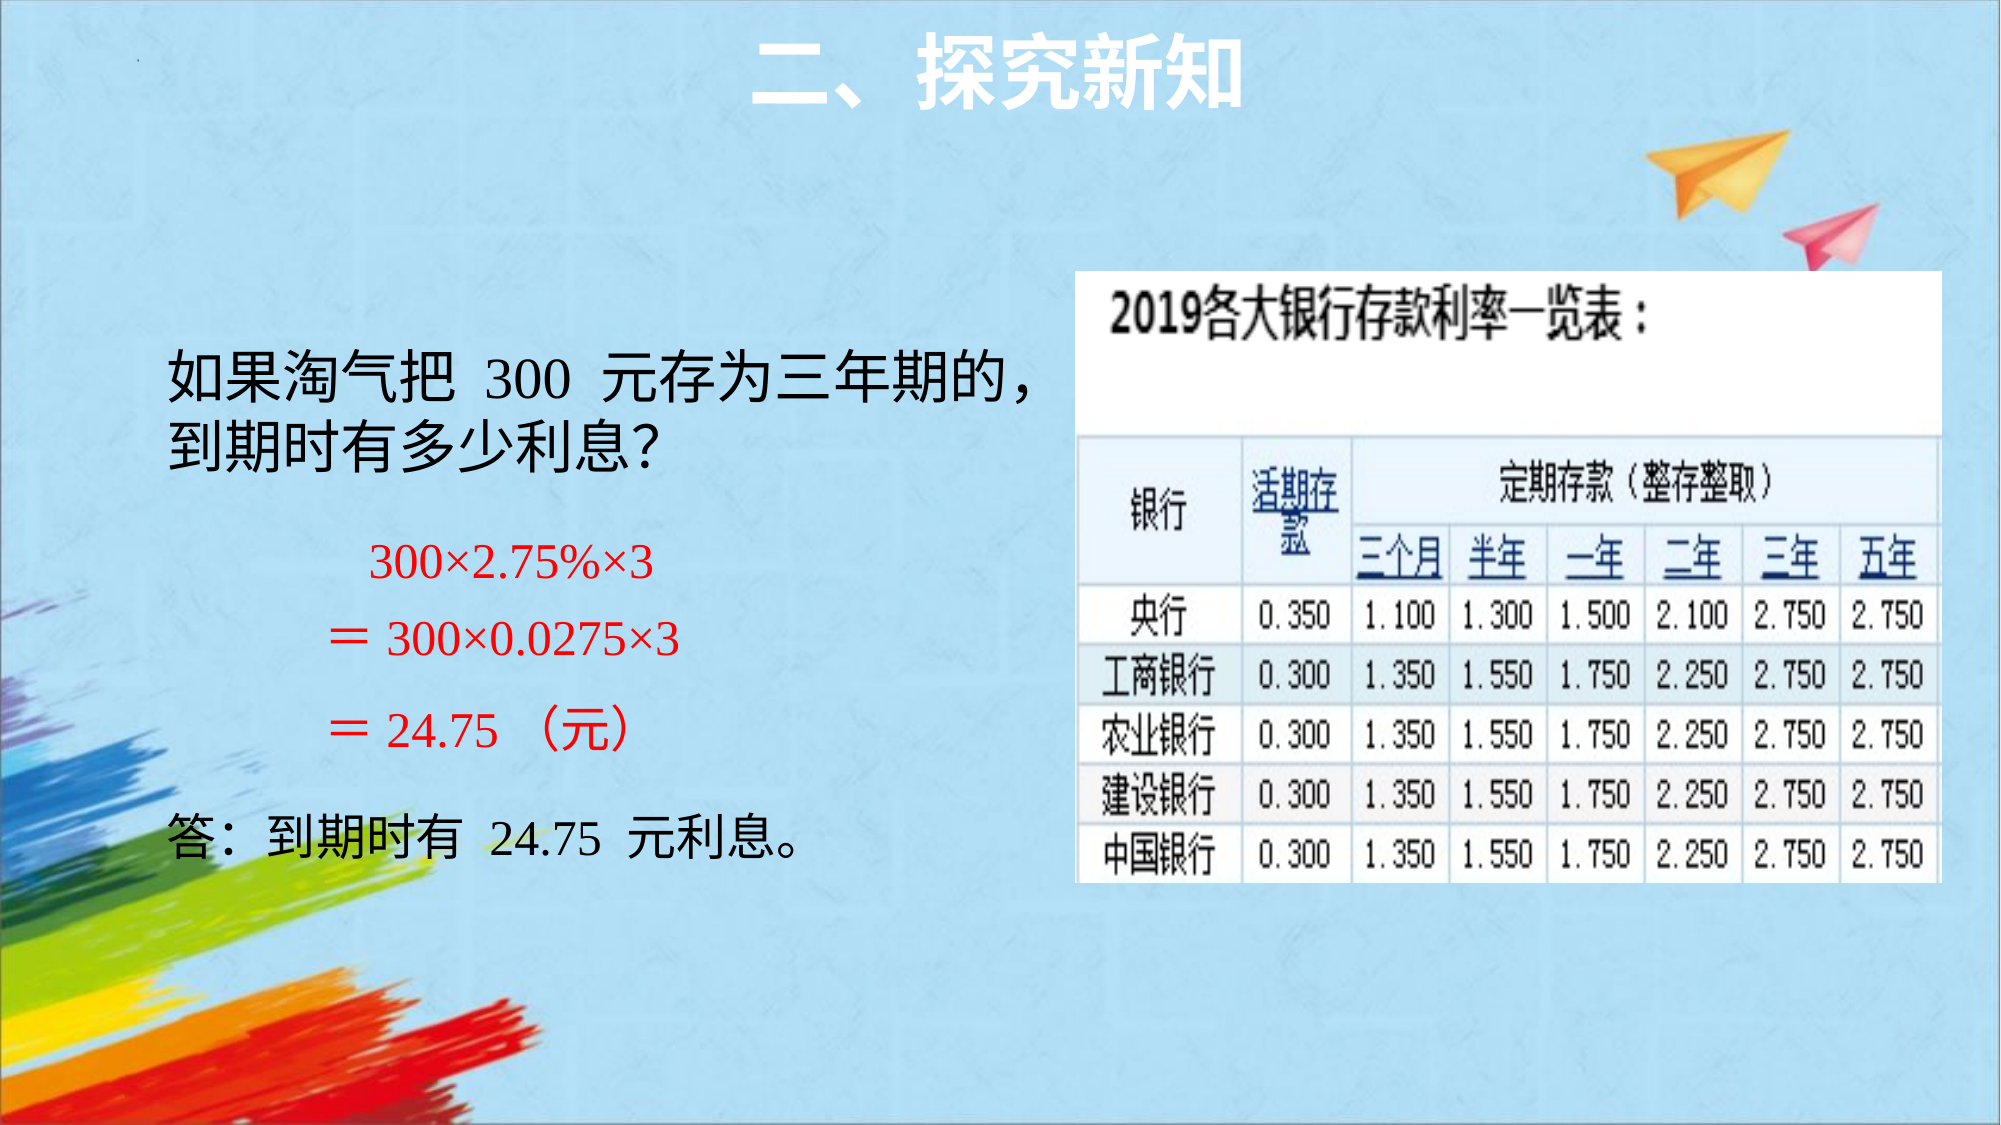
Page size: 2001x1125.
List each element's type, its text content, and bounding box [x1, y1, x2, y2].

text_box ＝24.75（元） [309, 690, 829, 766]
text_box 如果淘气把 300 元存为三年期的，到期时有多少利息？ [151, 333, 1075, 488]
text_box 答：到期时有 24.75 元利息。 [151, 798, 824, 873]
text_box 300×2.75%×3 [353, 521, 874, 597]
text_box 二、探究新知 [0, 0, 1999, 141]
text_box ＝300×0.0275×3 [309, 598, 829, 673]
picture [0, 0, 2001, 1125]
